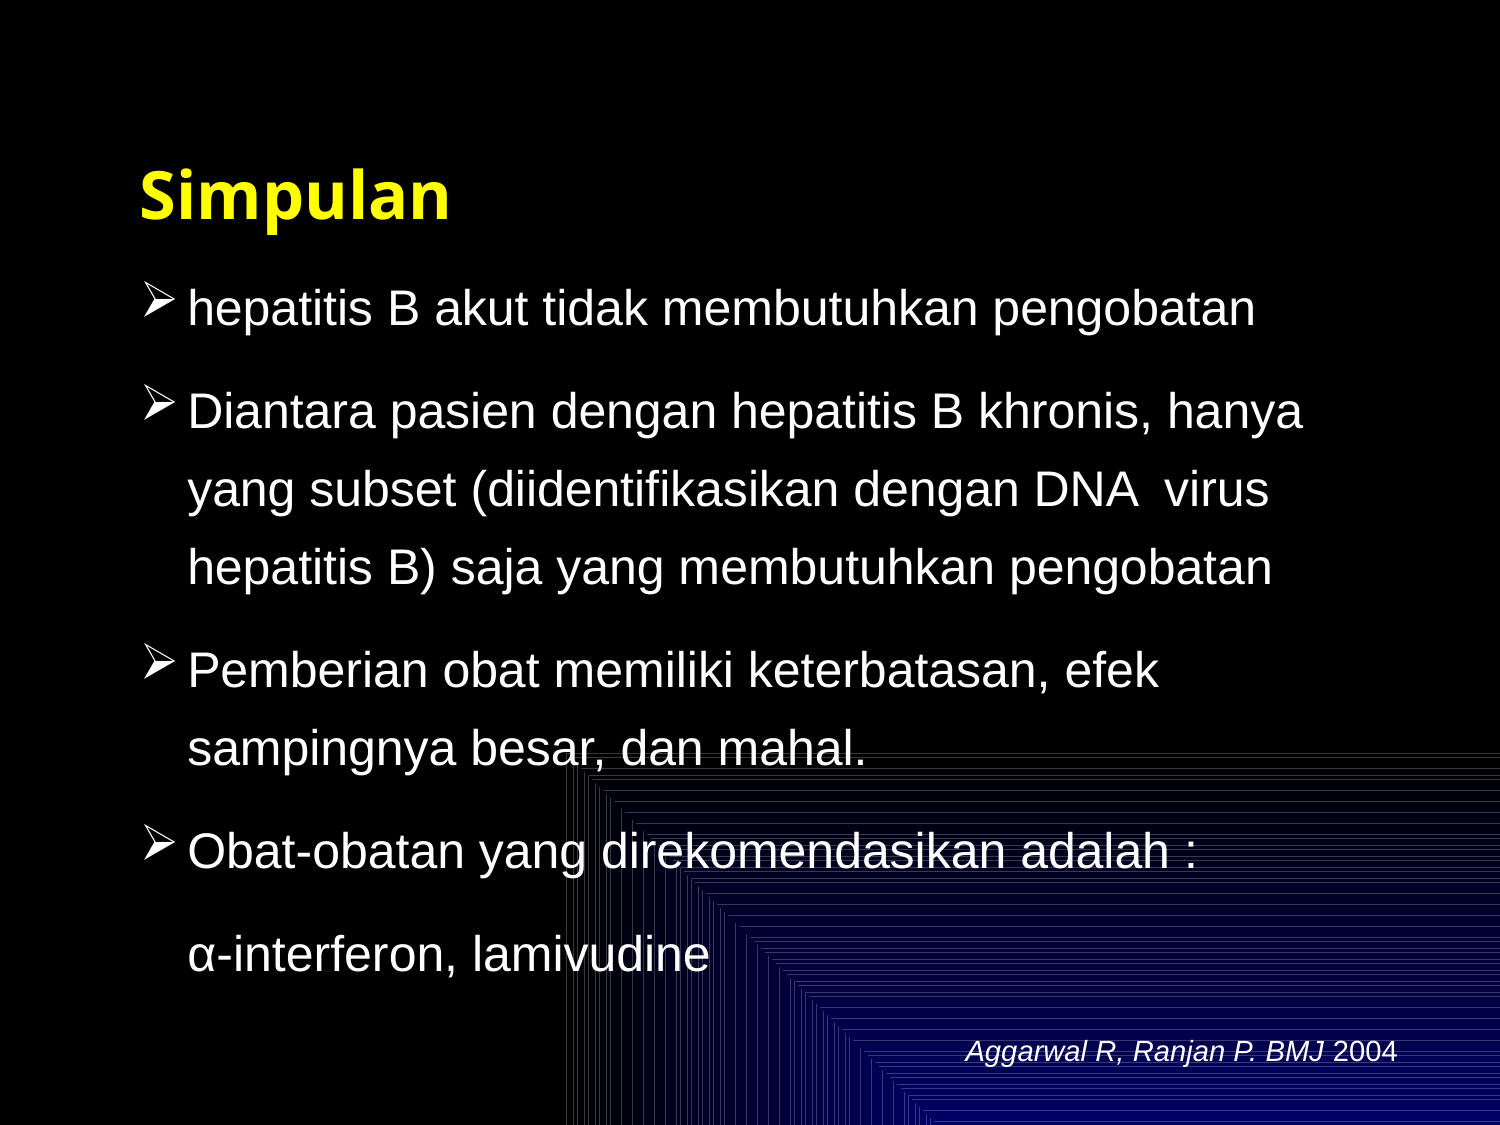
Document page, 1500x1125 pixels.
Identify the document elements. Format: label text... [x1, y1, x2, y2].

text_box Aggarwal R, Ranjan P. BMJ 2004 [687, 1024, 1413, 1075]
text_box Simpulan hepatitis B akut tidak membutuhkan pengobatan Diantara pasien dengan hepatitis B khronis, hanya yang subset (diidentifikasikan dengan DNA virus hepatitis B) saja yang membutuhkan pengobatan Pemberian obat memiliki keterbatasan, efek sampingnya besar, dan mahal. Obat-obatan yang direkomendasikan adalah : α-interferon, lamivudine [124, 121, 1400, 989]
